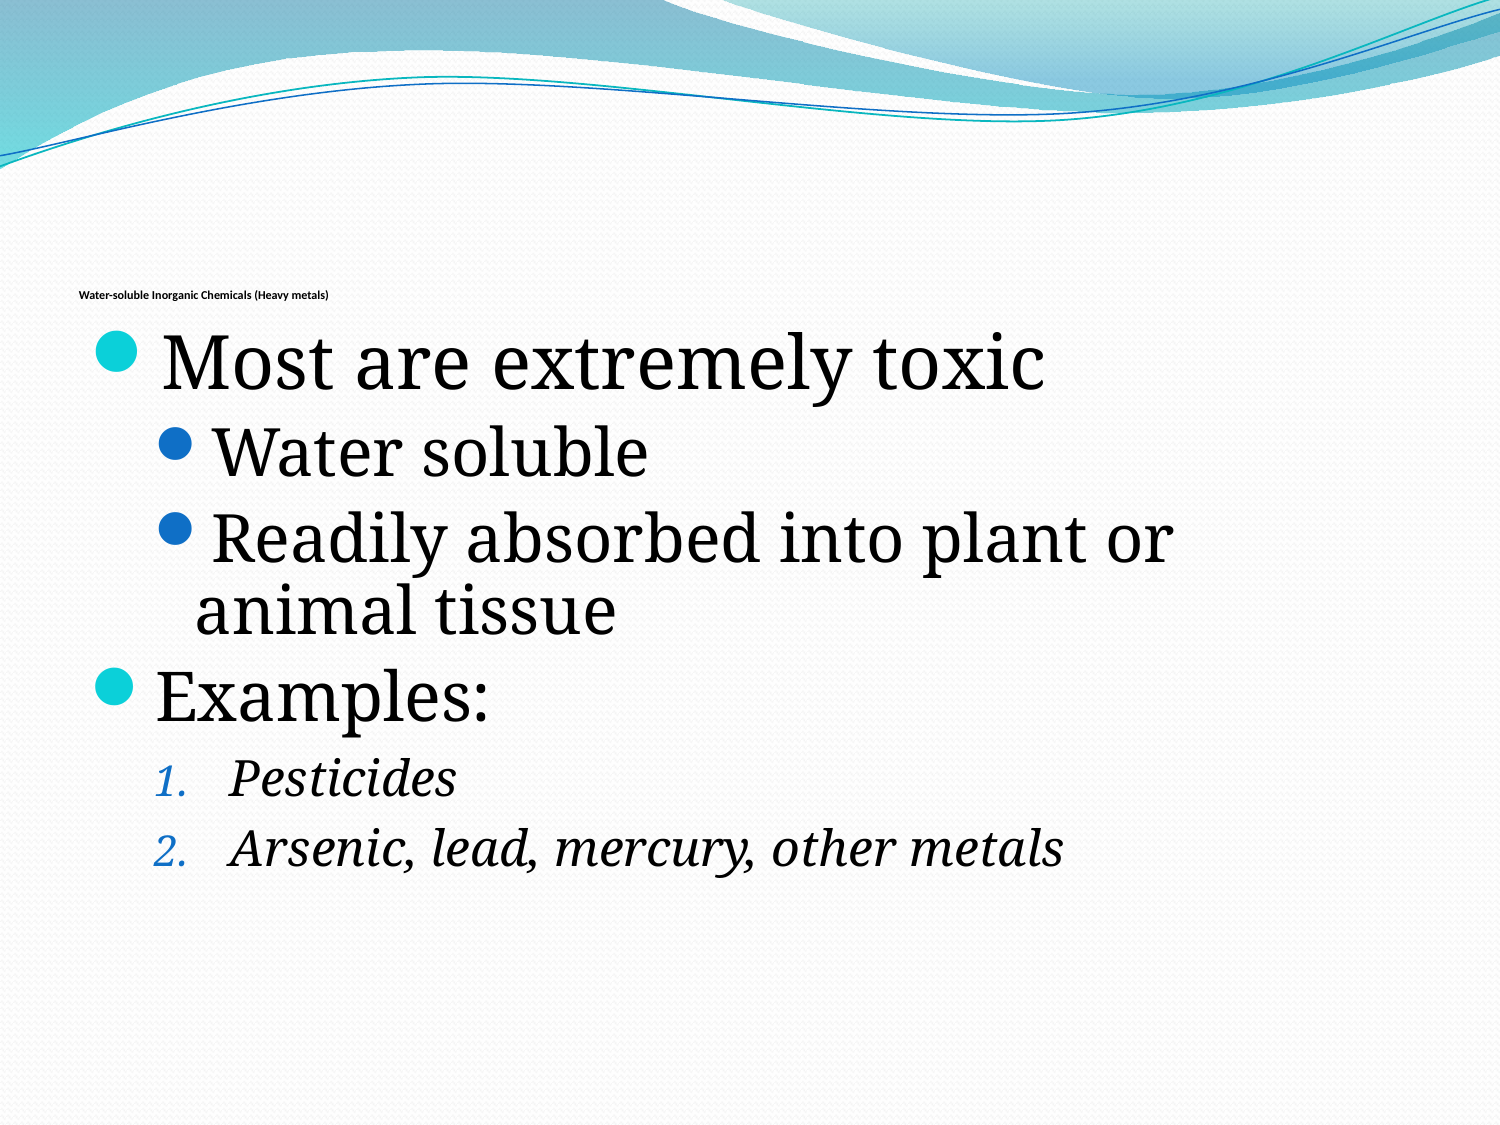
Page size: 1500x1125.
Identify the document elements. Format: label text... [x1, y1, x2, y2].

list Most are extremely toxic Water soluble Readily absorbed into plant or animal tissue Examples: Pesticides Arsenic, lead, mercury, other metals [75, 317, 1425, 1038]
title Water-soluble Inorganic Chemicals (Heavy metals) [75, 115, 1425, 303]
